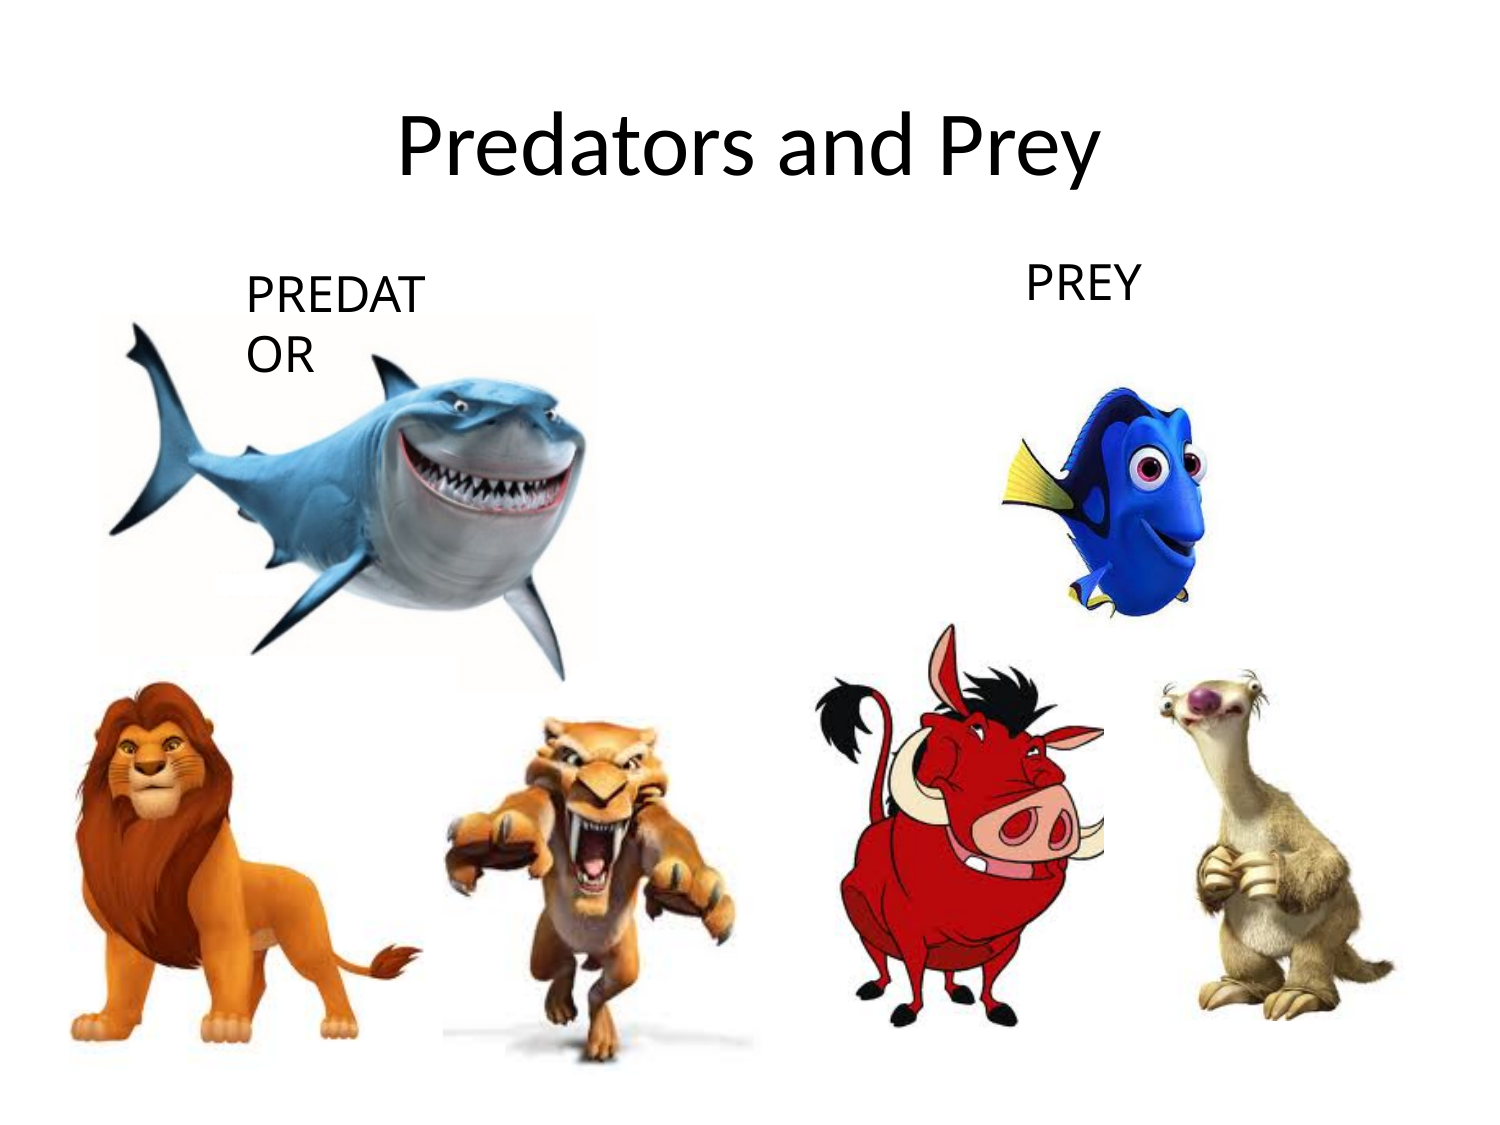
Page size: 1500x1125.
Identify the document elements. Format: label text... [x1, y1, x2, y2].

text_box PREDATOR [230, 255, 467, 312]
picture [41, 314, 763, 1075]
text_box PREY [1009, 243, 1176, 319]
title Predators and Prey [75, 45, 1425, 233]
picture [808, 373, 1457, 1030]
